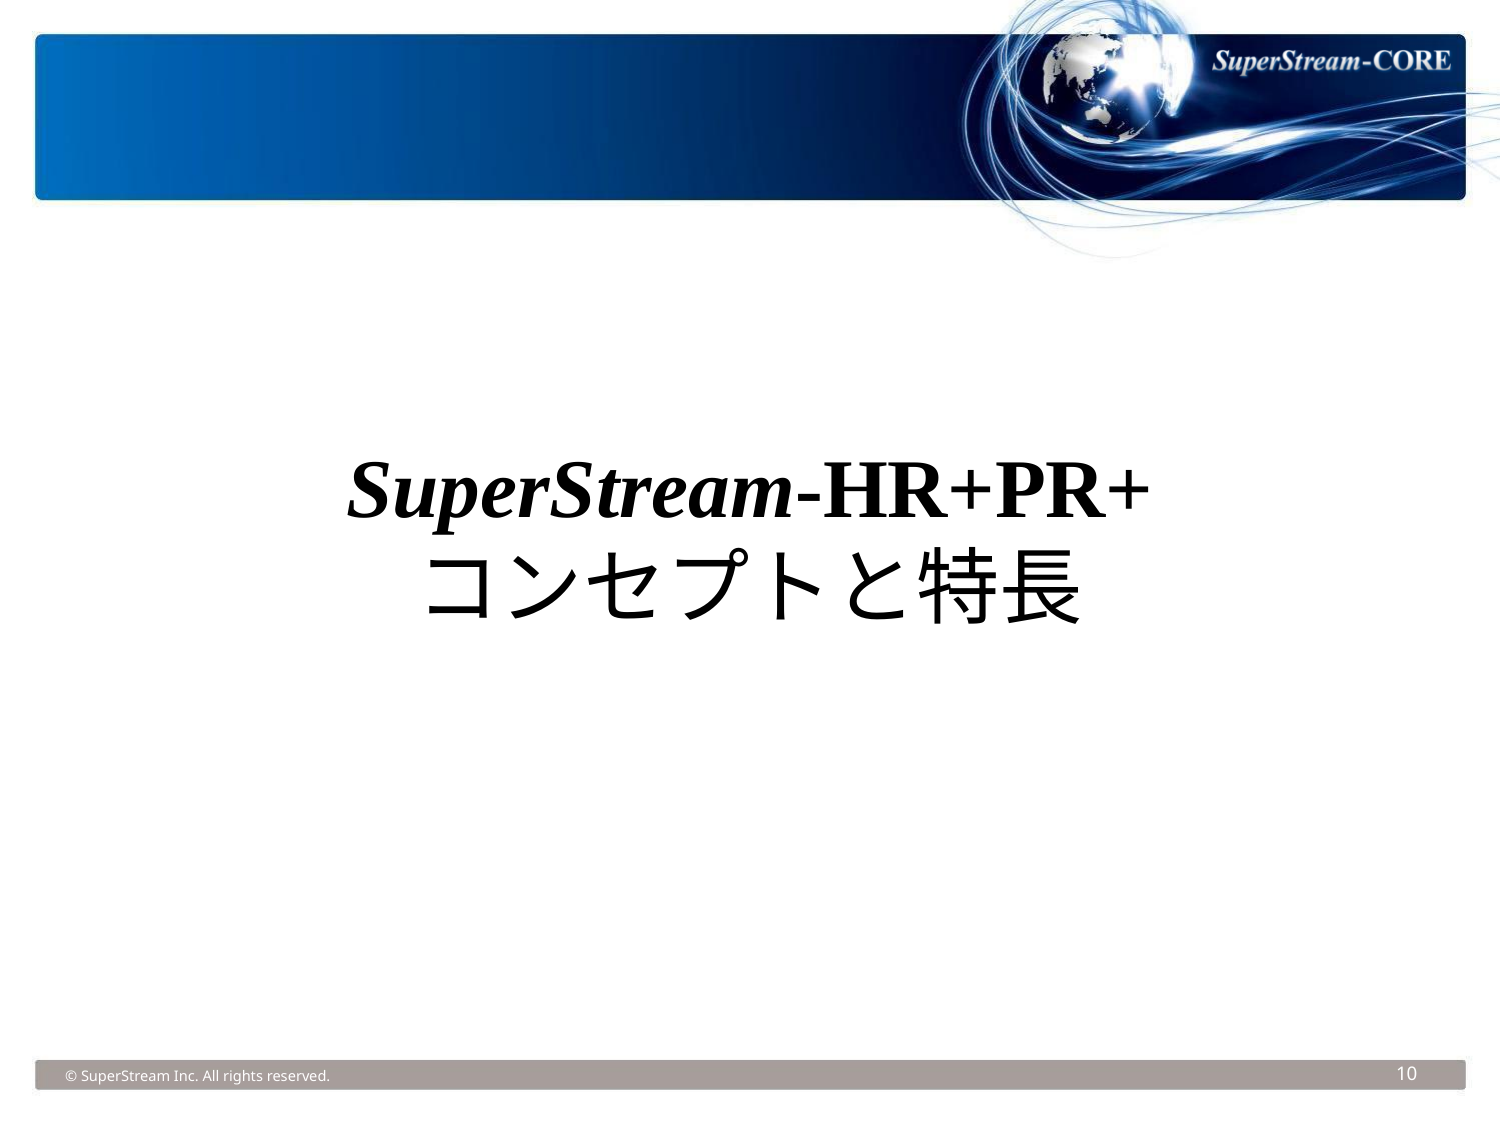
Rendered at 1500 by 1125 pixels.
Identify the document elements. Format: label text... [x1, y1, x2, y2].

slide_number 10 [1299, 1060, 1418, 1090]
text_box SuperStream-HR+PR+ コンセプトと特長 [0, 291, 1500, 742]
picture [0, 0, 1500, 291]
picture [0, 742, 1500, 1125]
text_box © SuperStream Inc. All rights reserved. [50, 1059, 423, 1094]
